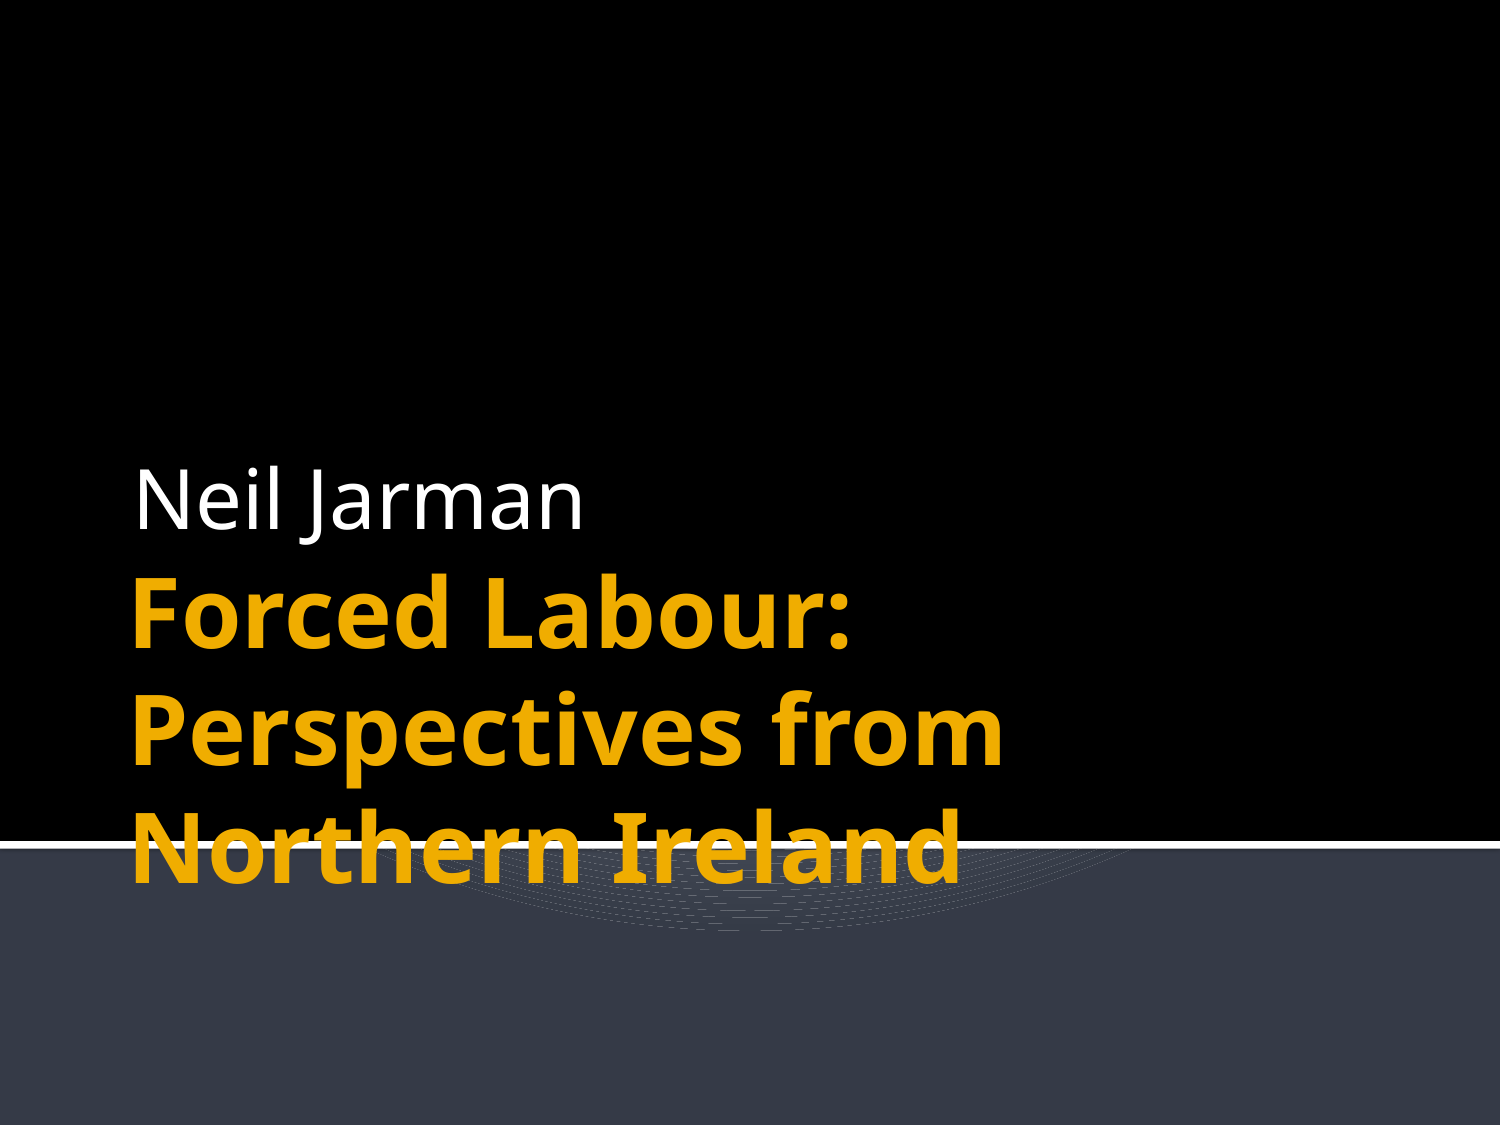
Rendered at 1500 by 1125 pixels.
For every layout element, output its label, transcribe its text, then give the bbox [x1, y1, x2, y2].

title Forced Labour: Perspectives from Northern Ireland [112, 550, 1438, 825]
subtitle Neil Jarman [112, 299, 1438, 546]
